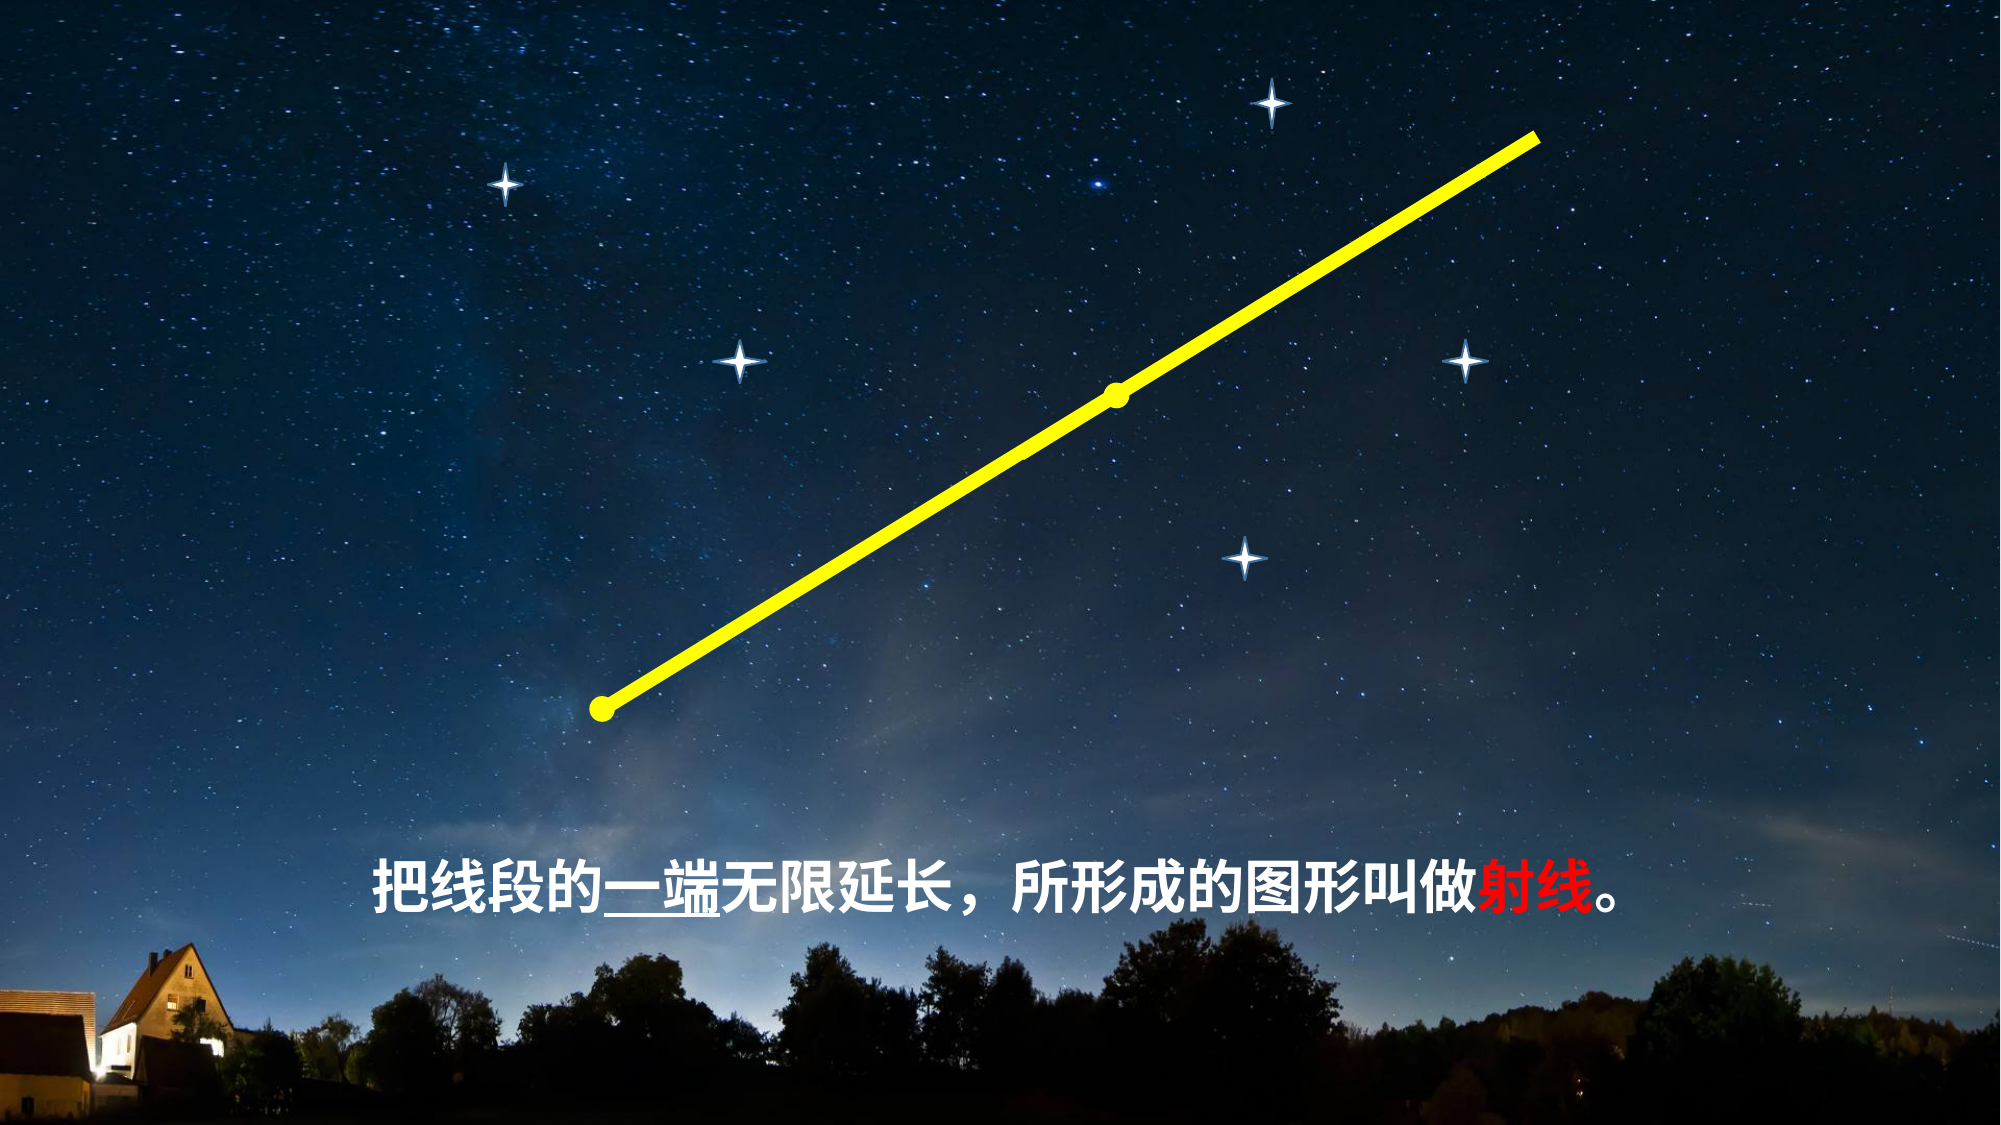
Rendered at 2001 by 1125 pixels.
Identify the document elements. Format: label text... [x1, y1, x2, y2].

text_box [712, 339, 768, 384]
text_box [1103, 382, 1130, 409]
text_box [1442, 338, 1489, 384]
text_box [1221, 535, 1269, 581]
picture [0, 0, 2001, 1125]
text_box [1250, 77, 1294, 129]
text_box [589, 696, 615, 722]
text_box [1122, 130, 1541, 395]
text_box 把线段的一端无限延长，所形成的图形叫做射线。 [356, 842, 1721, 928]
text_box [609, 393, 1109, 711]
text_box [487, 162, 524, 207]
